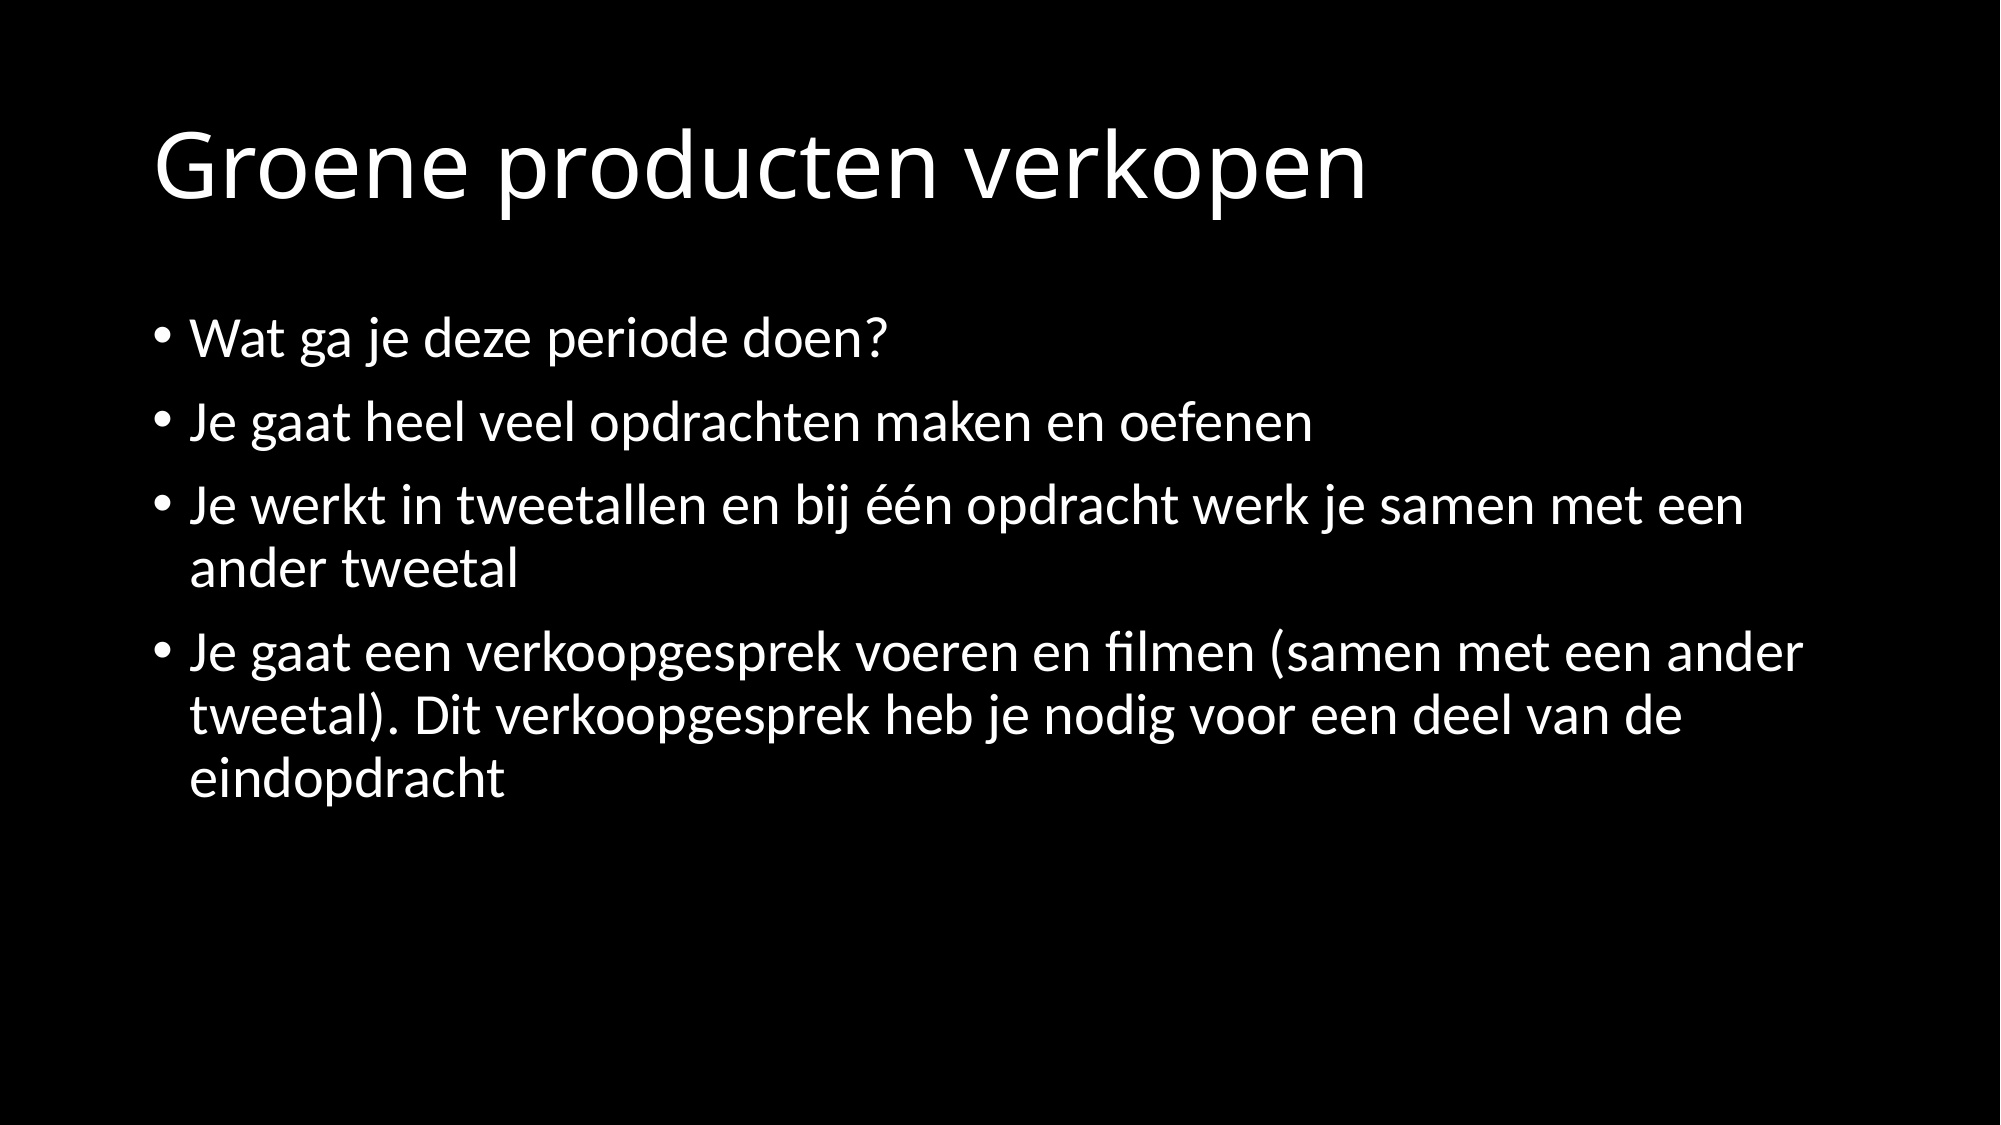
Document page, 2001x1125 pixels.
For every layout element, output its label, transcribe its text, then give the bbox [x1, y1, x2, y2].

list Wat ga je deze periode doen? Je gaat heel veel opdrachten maken en oefenen Je werkt in tweetallen en bij één opdracht werk je samen met een ander tweetal Je gaat een verkoopgesprek voeren en filmen (samen met een ander tweetal). Dit verkoopgesprek heb je nodig voor een deel van de eindopdracht [137, 299, 1863, 1014]
title Groene producten verkopen [137, 59, 1863, 278]
